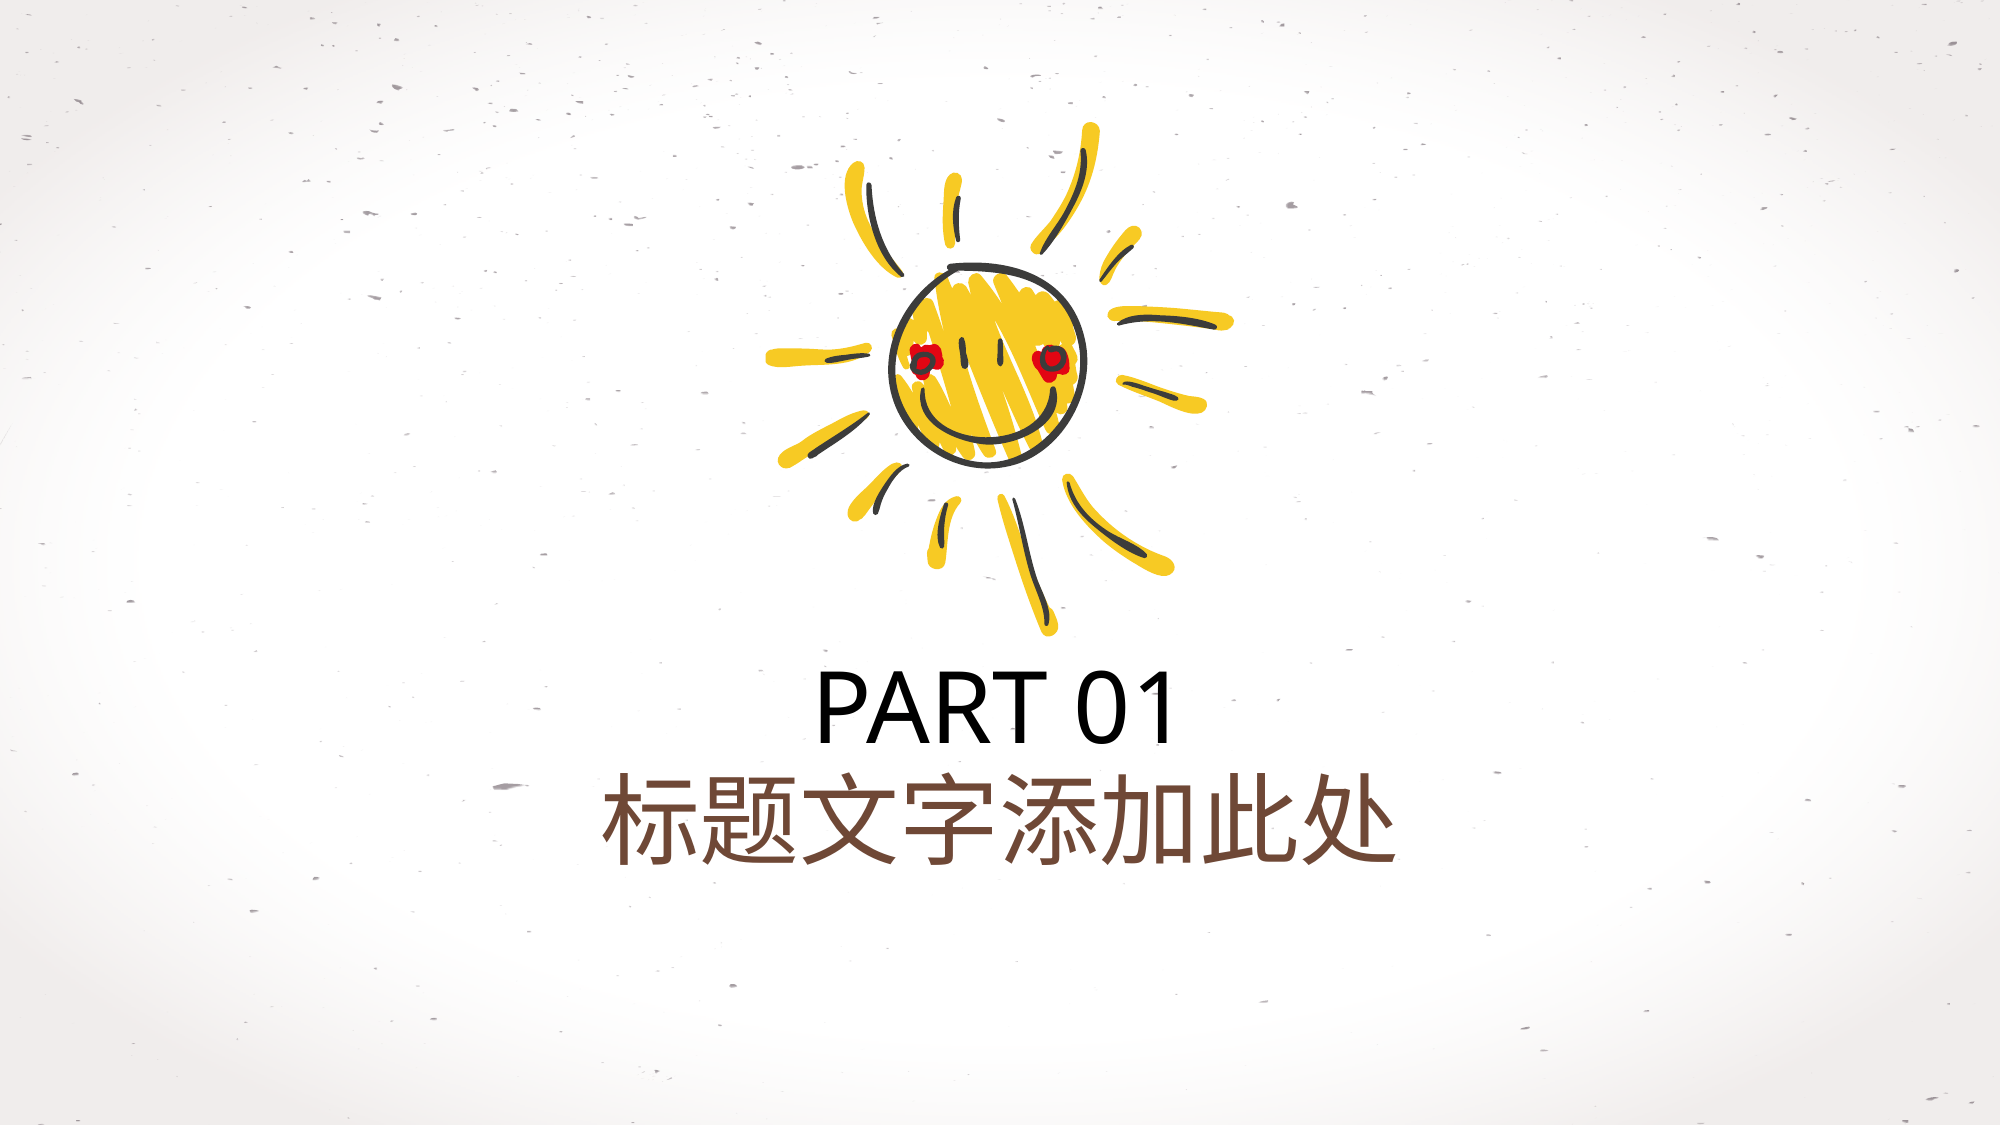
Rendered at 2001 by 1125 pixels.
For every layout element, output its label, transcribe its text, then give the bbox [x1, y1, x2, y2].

text_box PART 01 [796, 637, 1204, 750]
text_box 标题文字添加此处 [585, 750, 1415, 886]
picture [765, 122, 1235, 637]
